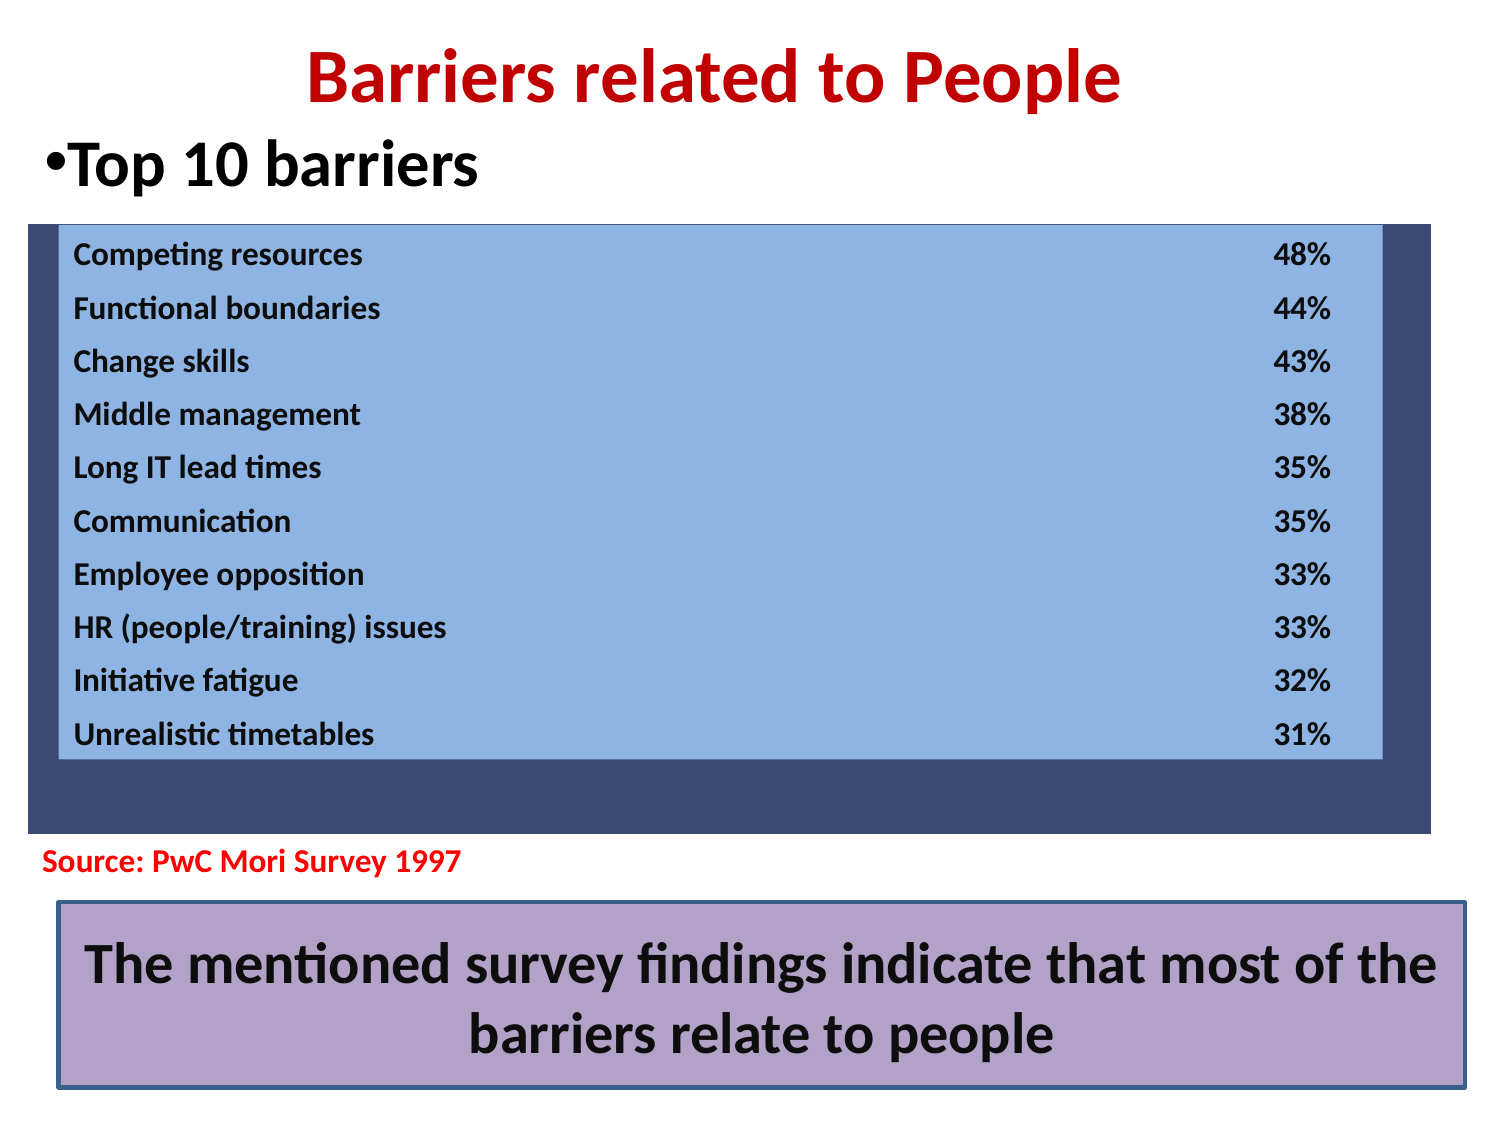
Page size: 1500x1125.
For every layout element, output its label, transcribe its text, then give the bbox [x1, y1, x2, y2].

title Barriers related to People [0, 24, 1445, 126]
text_box The mentioned survey findings indicate that most of the barriers relate to people [56, 900, 1467, 1090]
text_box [28, 224, 1430, 834]
list Top 10 barriers [29, 112, 1477, 247]
text_box Source: PwC Mori Survey 1997 [27, 842, 477, 887]
